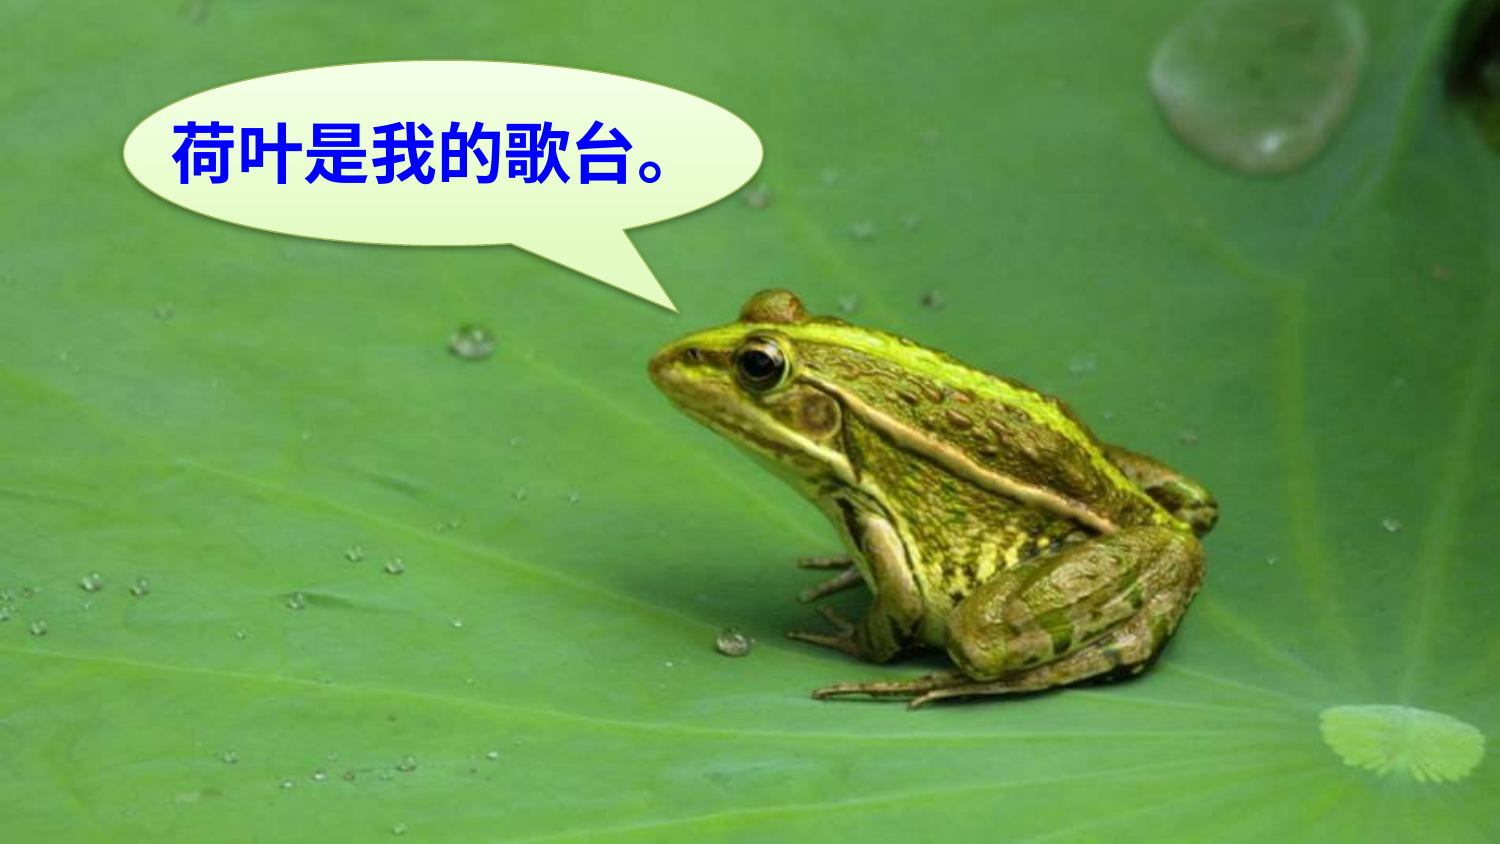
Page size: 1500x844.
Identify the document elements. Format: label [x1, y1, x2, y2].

text_box [123, 59, 764, 246]
picture [0, 0, 1500, 844]
